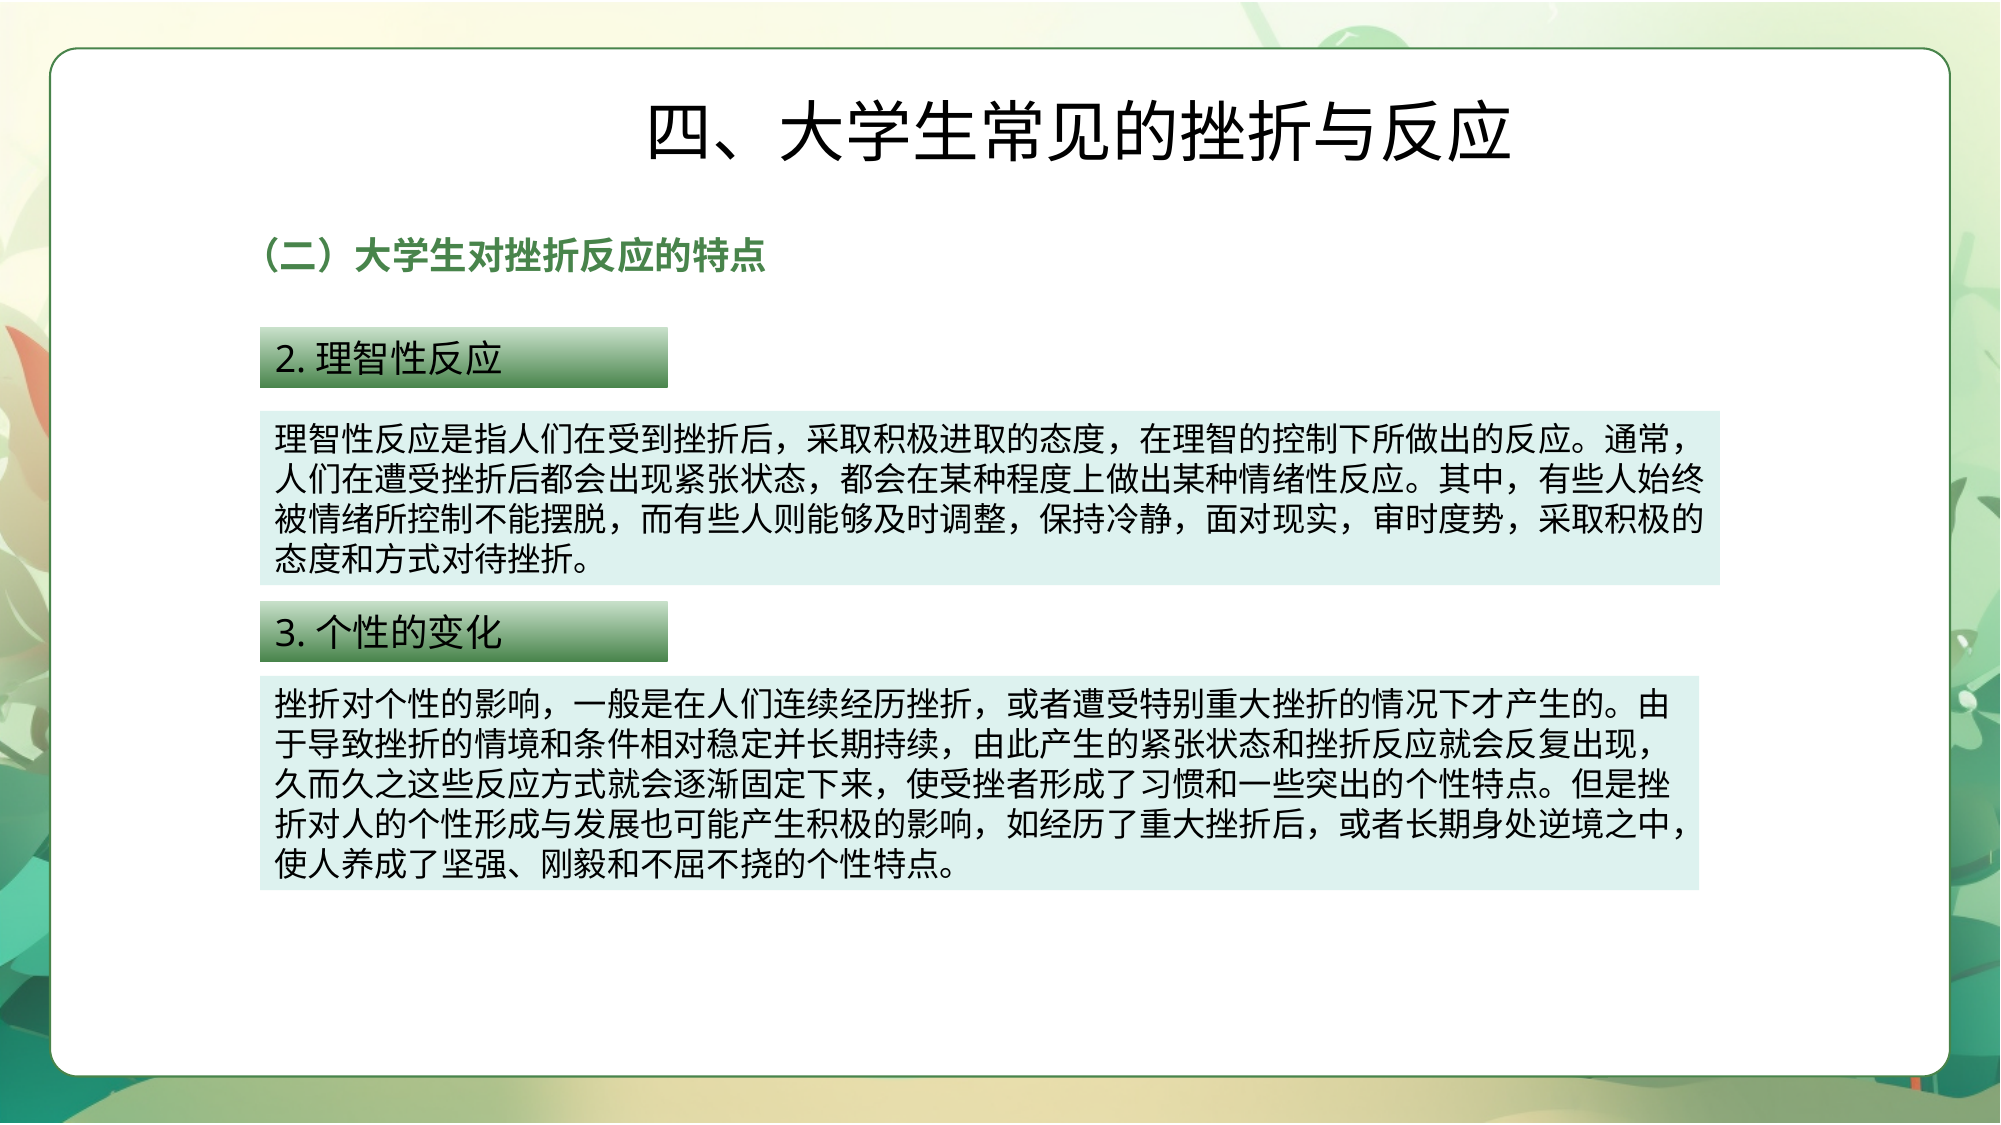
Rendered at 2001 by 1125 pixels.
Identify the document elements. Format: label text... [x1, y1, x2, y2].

text_box 四、大学生常见的挫折与反应 [459, 82, 1700, 177]
text_box 理智性反应是指人们在受到挫折后，采取积极进取的态度，在理智的控制下所做出的反应。通常，人们在遭受挫折后都会出现紧张状态，都会在某种程度上做出某种情绪性反应。其中，有些人始终被情绪所控制不能摆脱，而有些人则能够及时调整，保持冷静，面对现实，审时度势，采取积极的态度和方式对待挫折。 [260, 410, 1720, 586]
text_box （二）大学生对挫折反应的特点 [227, 213, 1631, 300]
text_box 挫折对个性的影响，一般是在人们连续经历挫折，或者遭受特别重大挫折的情况下才产生的。由于导致挫折的情境和条件相对稳定并长期持续，由此产生的紧张状态和挫折反应就会反复出现，久而久之这些反应方式就会逐渐固定下来，使受挫者形成了习惯和一些突出的个性特点。但是挫折对人的个性形成与发展也可能产生积极的影响，如经历了重大挫折后，或者长期身处逆境之中，使人养成了坚强、刚毅和不屈不挠的个性特点。 [260, 675, 1700, 891]
text_box 3.个性的变化 [260, 601, 668, 662]
picture [0, 2, 2000, 1123]
text_box 2.理智性反应 [260, 327, 668, 388]
